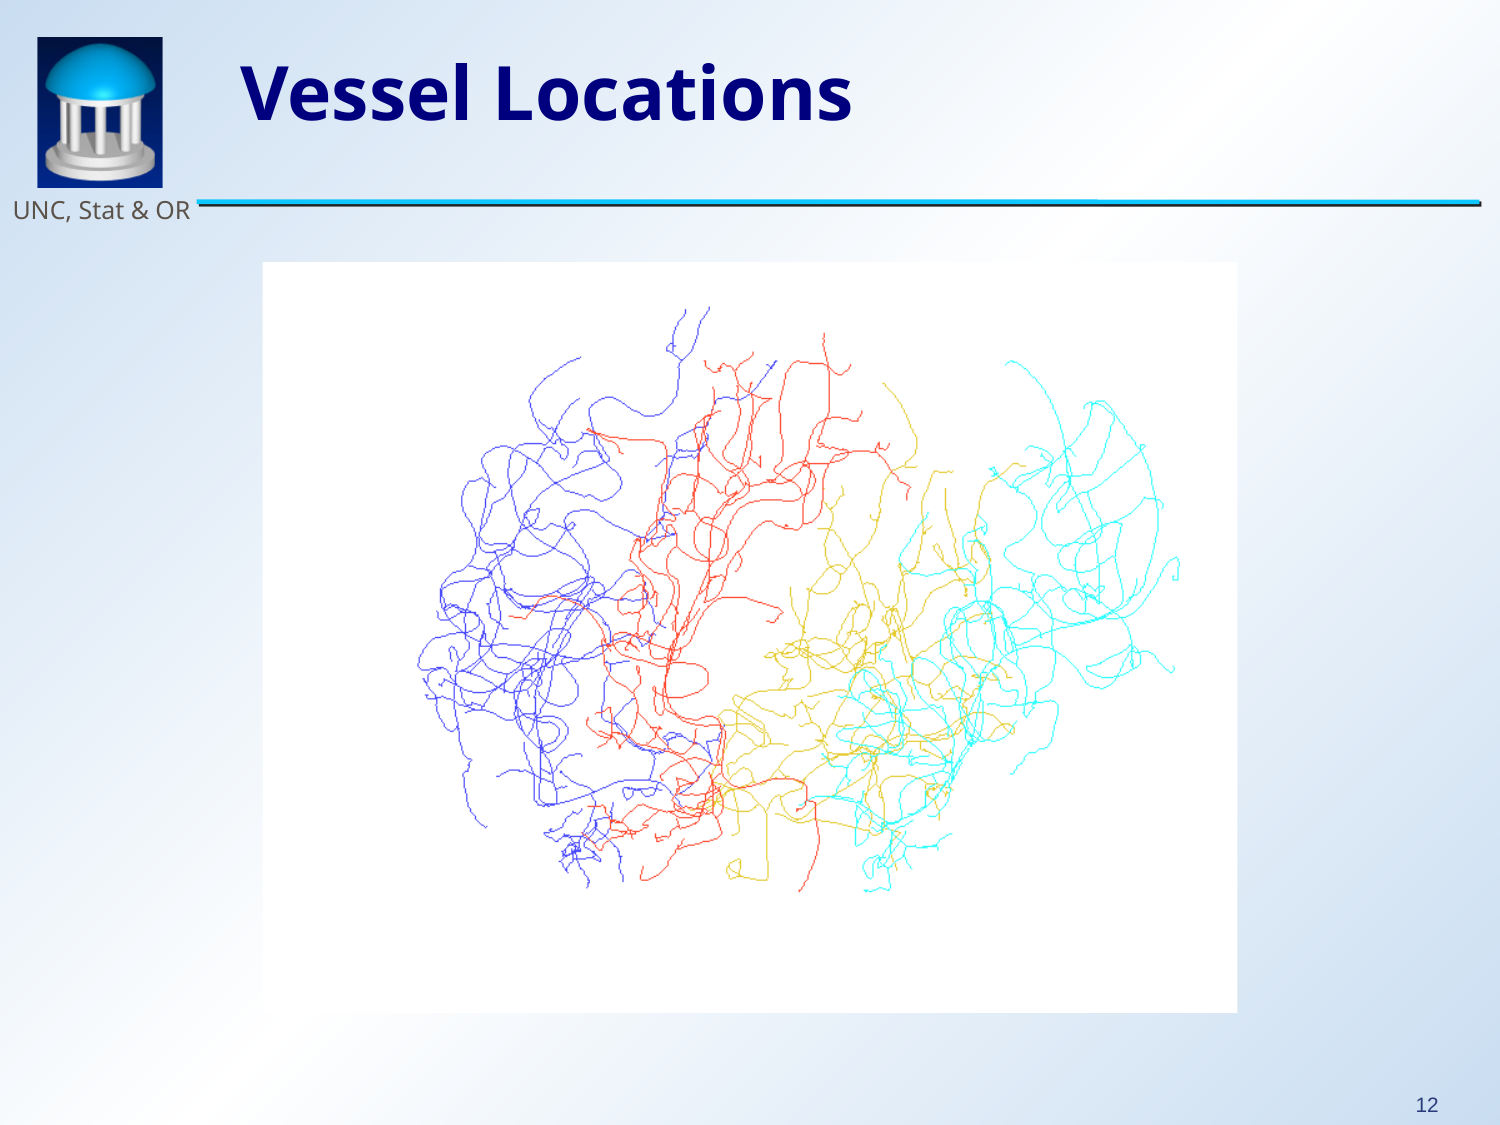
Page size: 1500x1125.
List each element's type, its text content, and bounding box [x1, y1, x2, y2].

title Vessel Locations [224, 24, 1398, 156]
picture [262, 262, 1238, 1013]
